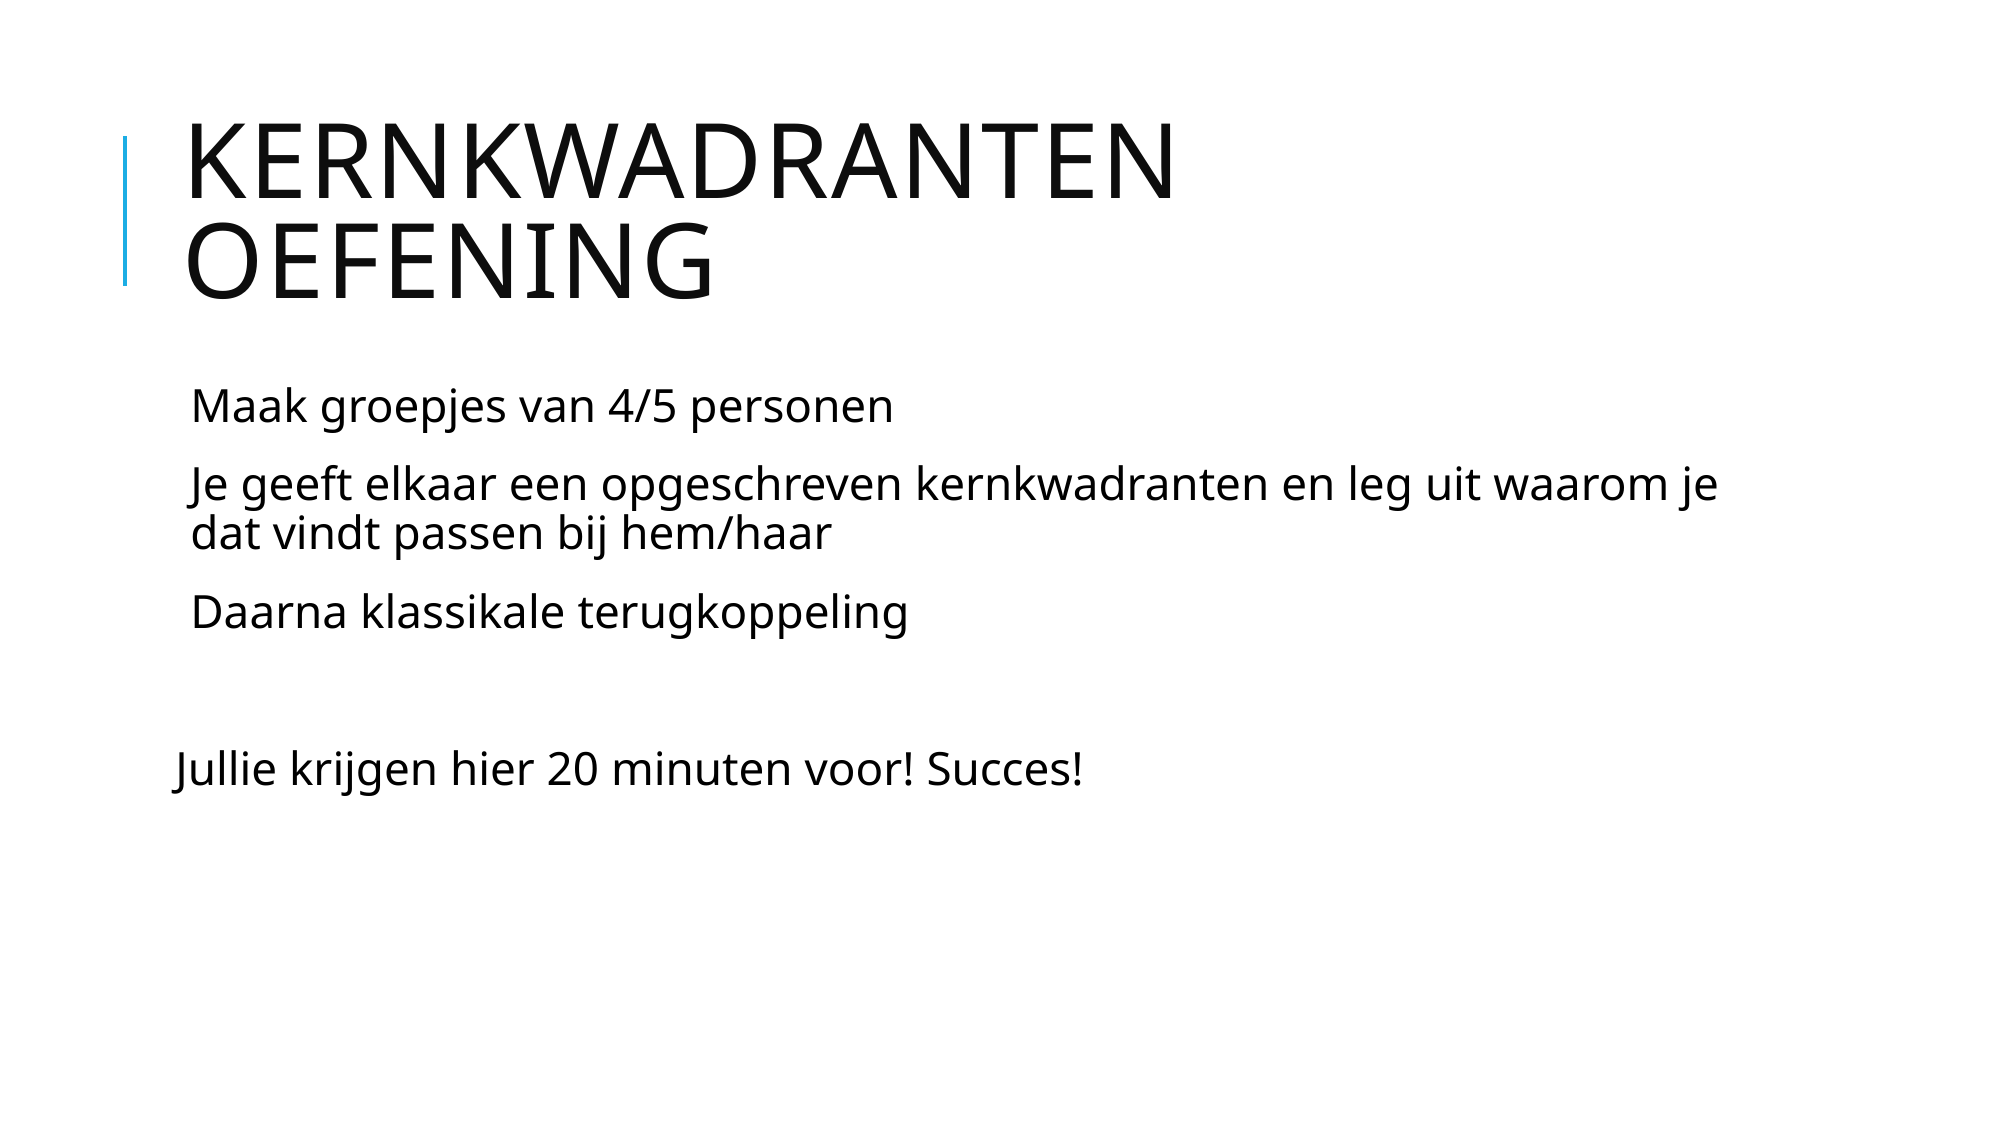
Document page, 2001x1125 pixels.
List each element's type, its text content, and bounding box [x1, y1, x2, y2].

title Kernkwadranten oefening [168, 96, 1763, 342]
list Maak groepjes van 4/5 personen Je geeft elkaar een opgeschreven kernkwadranten en leg uit waarom je dat vindt passen bij hem/haar Daarna klassikale terugkoppeling Jullie krijgen hier 20 minuten voor! Succes! [168, 375, 1763, 1035]
